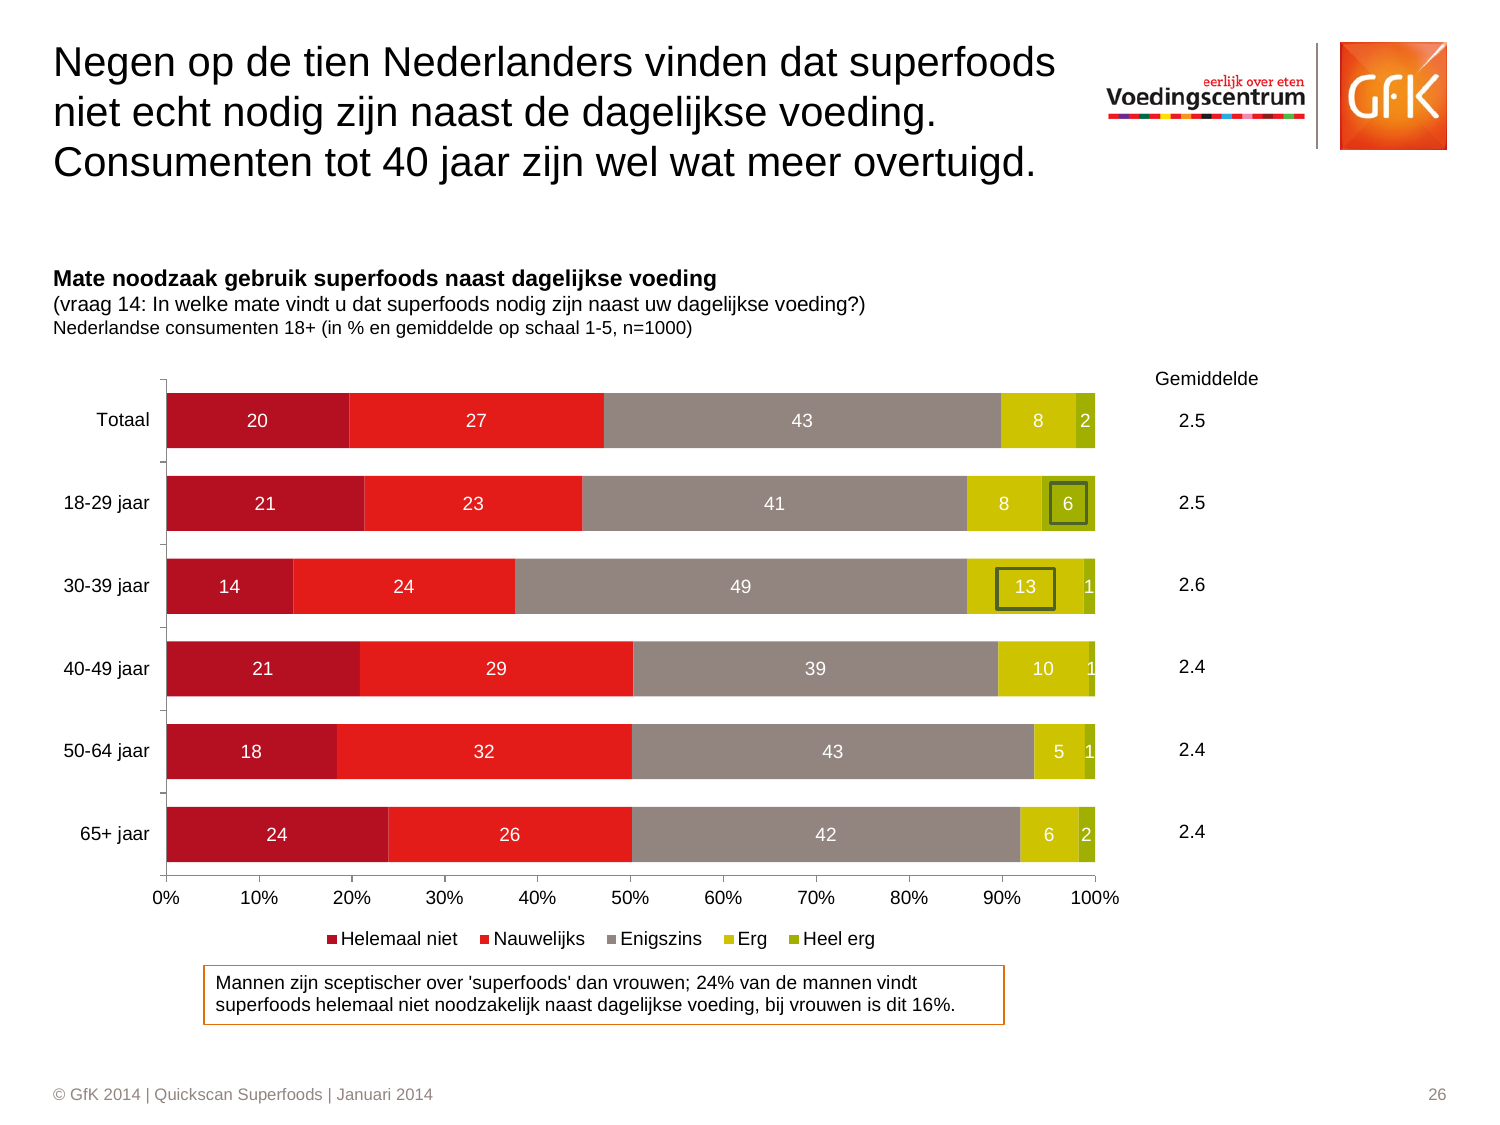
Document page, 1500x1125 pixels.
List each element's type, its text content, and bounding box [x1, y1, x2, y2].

picture [1340, 42, 1447, 150]
title Negen op de tien Nederlanders vinden dat superfoods niet echt nodig zijn naast de dagelijkse voeding. Consumenten tot 40 jaar zijn wel wat meer overtuigd. [53, 54, 1093, 185]
picture [1104, 73, 1306, 120]
picture [52, 361, 1377, 1027]
text_box Mate noodzaak gebruik superfoods naast dagelijkse voeding (vraag 14: In welke mate vindt u dat superfoods nodig zijn naast uw dagelijkse voeding?) Nederlandse consumenten 18+ (in % en gemiddelde op schaal 1-5, n=1000) [53, 231, 1459, 338]
